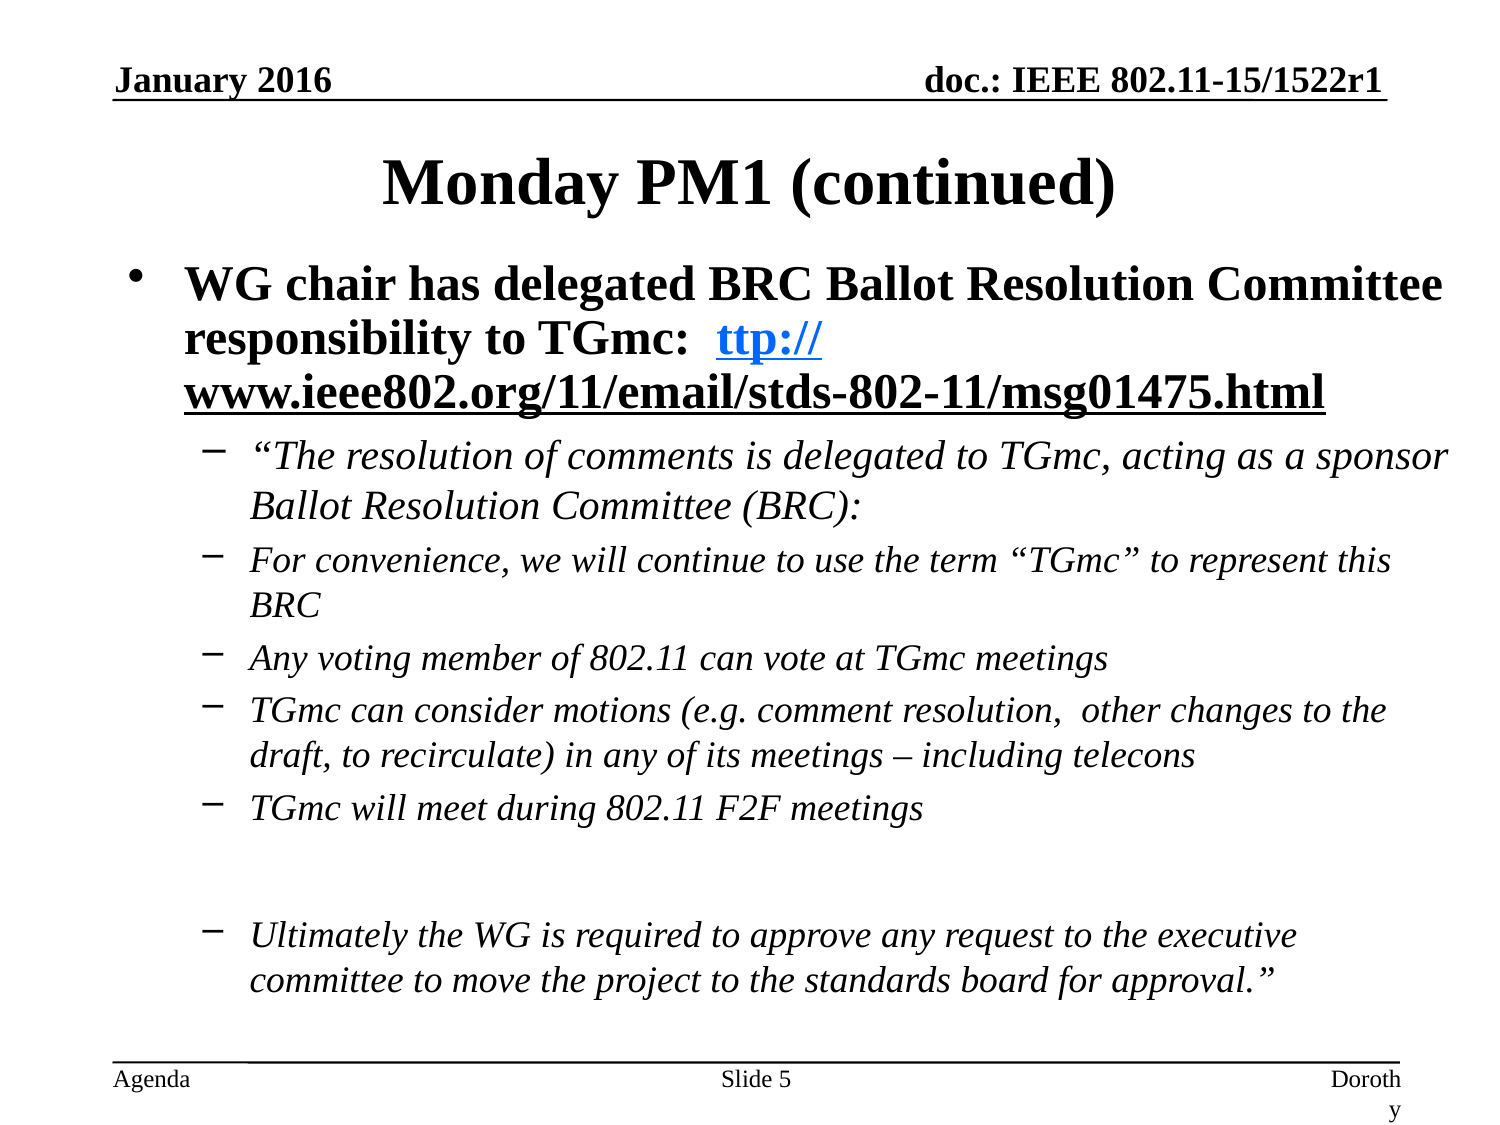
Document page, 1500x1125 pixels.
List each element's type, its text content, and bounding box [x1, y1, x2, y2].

footer Dorothy Stanley, HPE [1325, 1062, 1402, 1093]
title Monday PM1 (continued) [112, 112, 1388, 249]
list WG chair has delegated BRC Ballot Resolution Committee responsibility to TGmc: ttp://www.ieee802.org/11/email/stds-802-11/msg01475.html “The resolution of comments is delegated to TGmc, acting as a sponsor Ballot Resolution Committee (BRC): For convenience, we will continue to use the term “TGmc” to represent this BRC Any voting member of 802.11 can vote at TGmc meetings TGmc can consider motions (e.g. comment resolution, other changes to the draft, to recirculate) in any of its meetings – including telecons TGmc will meet during 802.11 F2F meetings Ultimately the WG is required to approve any request to the executive committee to move the project to the standards board for approval.” [112, 249, 1475, 1038]
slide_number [114, 54, 425, 100]
slide_number Slide 5 [712, 1062, 800, 1093]
